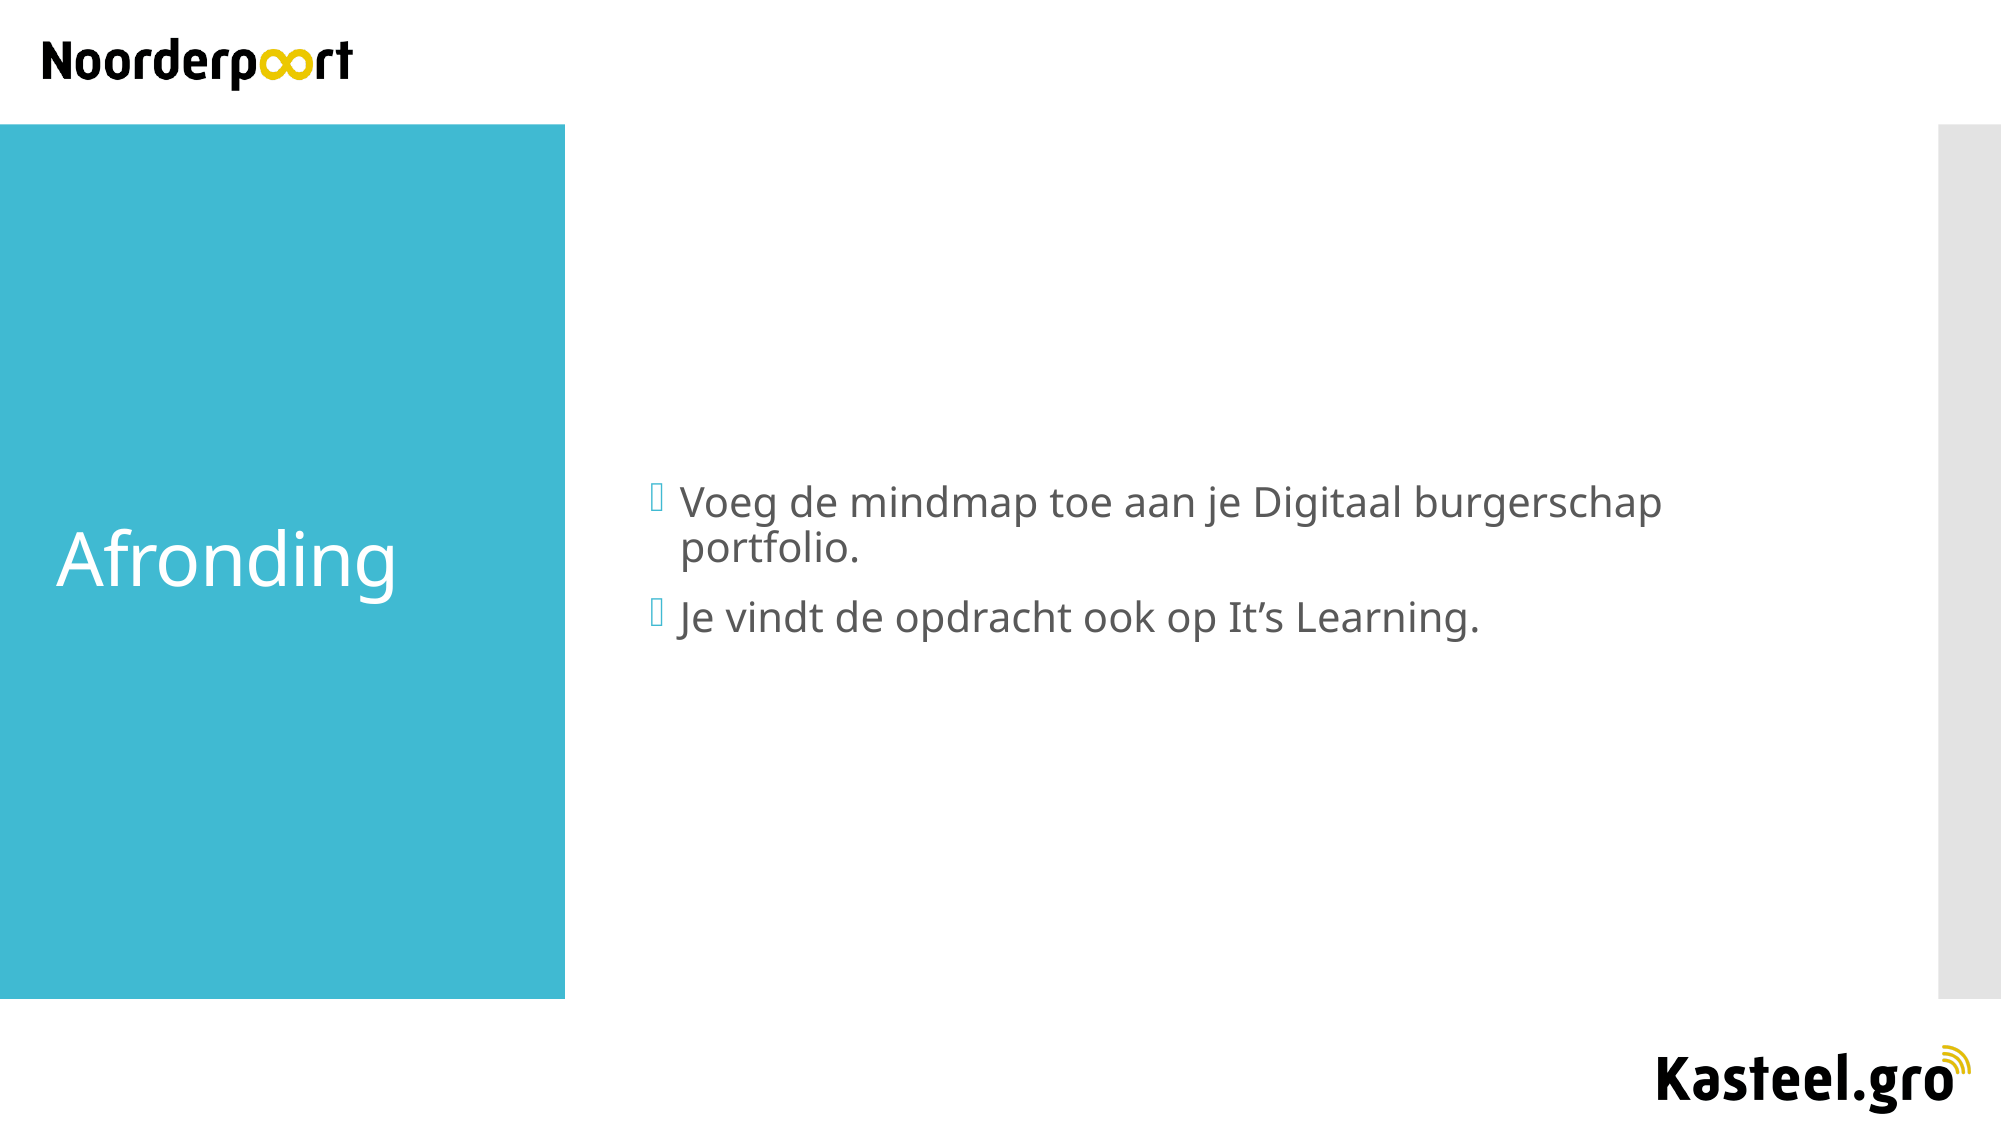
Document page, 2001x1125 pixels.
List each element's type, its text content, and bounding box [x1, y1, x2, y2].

list Voeg de mindmap toe aan je Digitaal burgerschap portfolio. Je vindt de opdracht ook op It’s Learning. [634, 141, 1835, 982]
picture [41, 35, 354, 92]
title Afronding [41, 184, 525, 940]
picture [1657, 1045, 1971, 1114]
